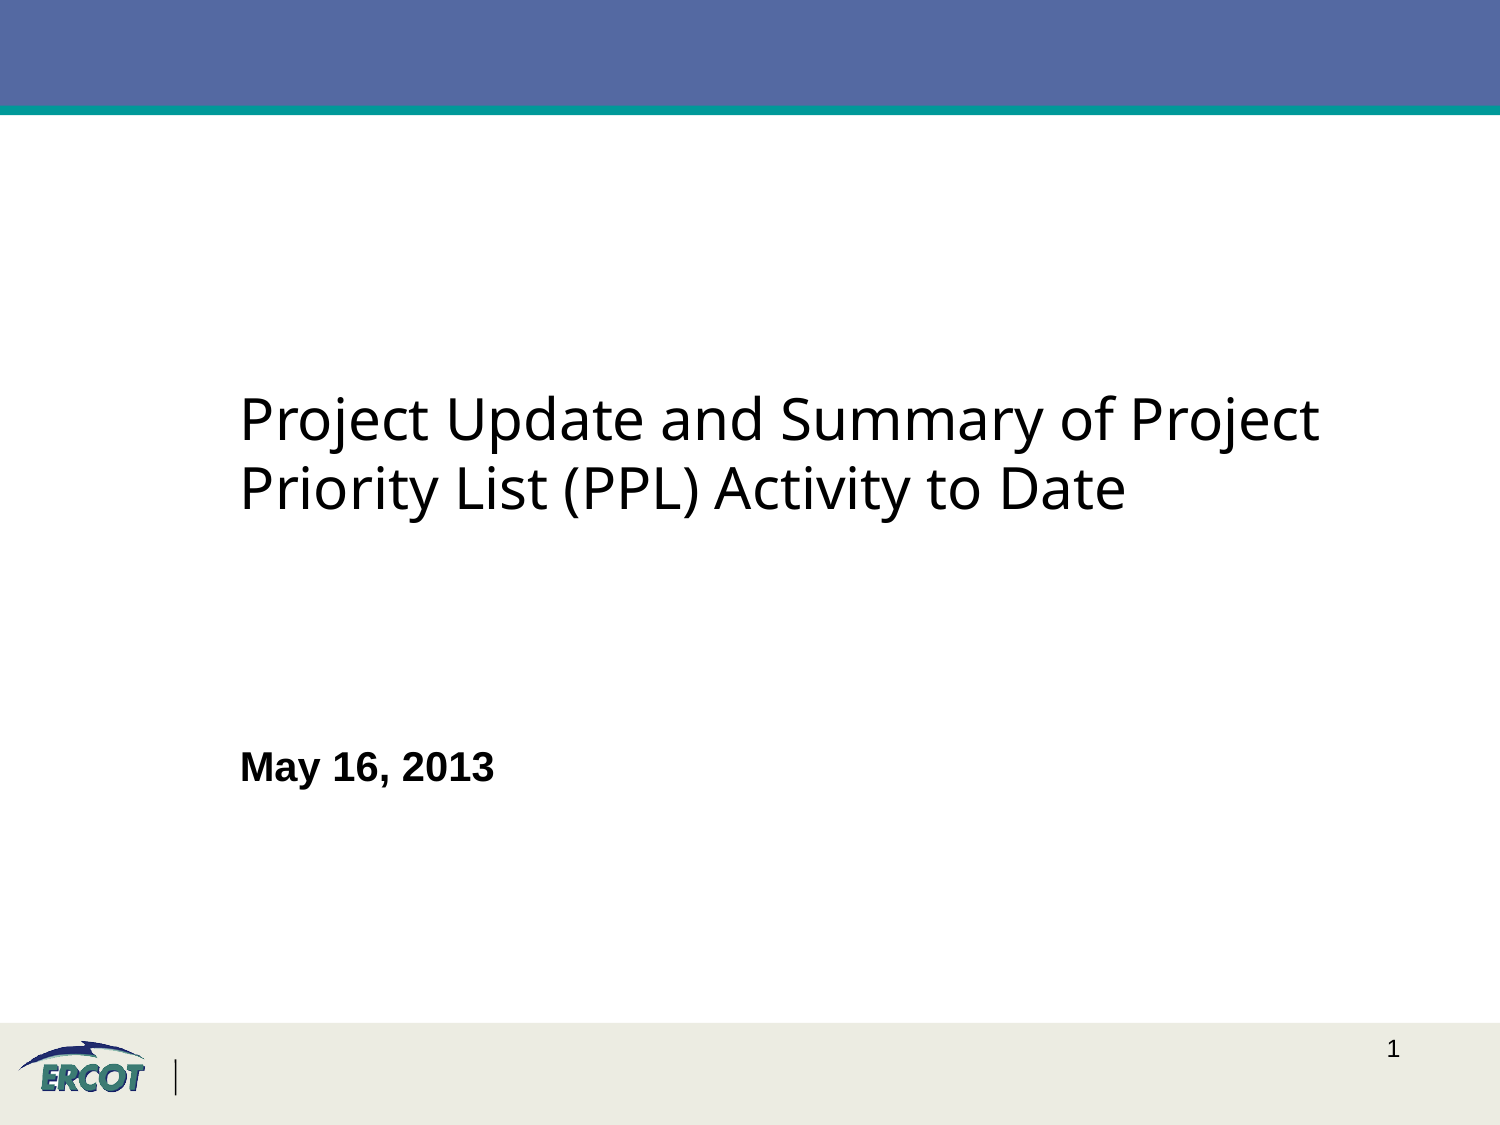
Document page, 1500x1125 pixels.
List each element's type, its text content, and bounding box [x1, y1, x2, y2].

text_box May 16, 2013 [225, 587, 650, 900]
text_box Project Update and Summary of Project Priority List (PPL) Activity to Date [224, 349, 1413, 554]
picture [10, 1031, 151, 1111]
